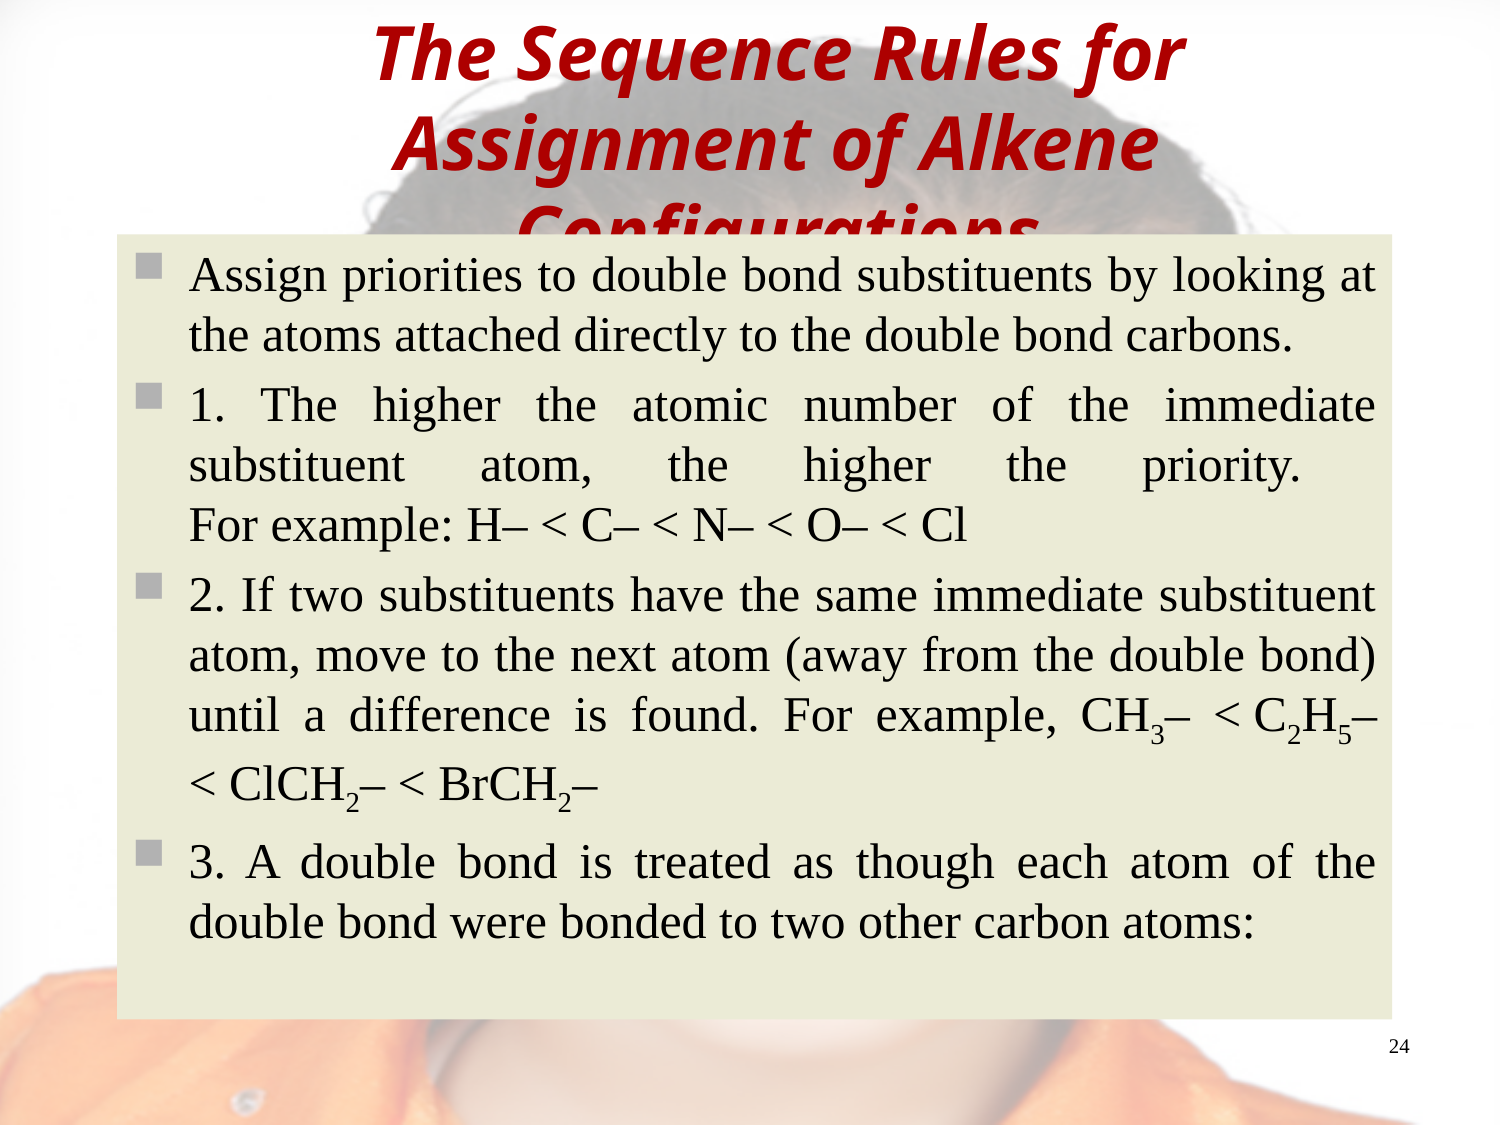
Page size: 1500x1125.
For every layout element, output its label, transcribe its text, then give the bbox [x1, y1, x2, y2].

list Assign priorities to double bond substituents by looking at the atoms attached directly to the double bond carbons. 1. The higher the atomic number of the immediate substituent atom, the higher the priority. For example: H– < C– < N– < O– < Cl 2. If two substituents have the same immediate substituent atom, move to the next atom (away from the double bond) until a difference is found. For example, CH3– < C2H5– < ClCH2– < BrCH2– 3. A double bond is treated as though each atom of the double bond were bonded to two other carbon atoms: [116, 234, 1393, 1020]
slide_number 24 [1112, 1024, 1426, 1101]
title The Sequence Rules for Assignment of Alkene Configurations [140, 46, 1416, 235]
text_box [128, 292, 1333, 791]
